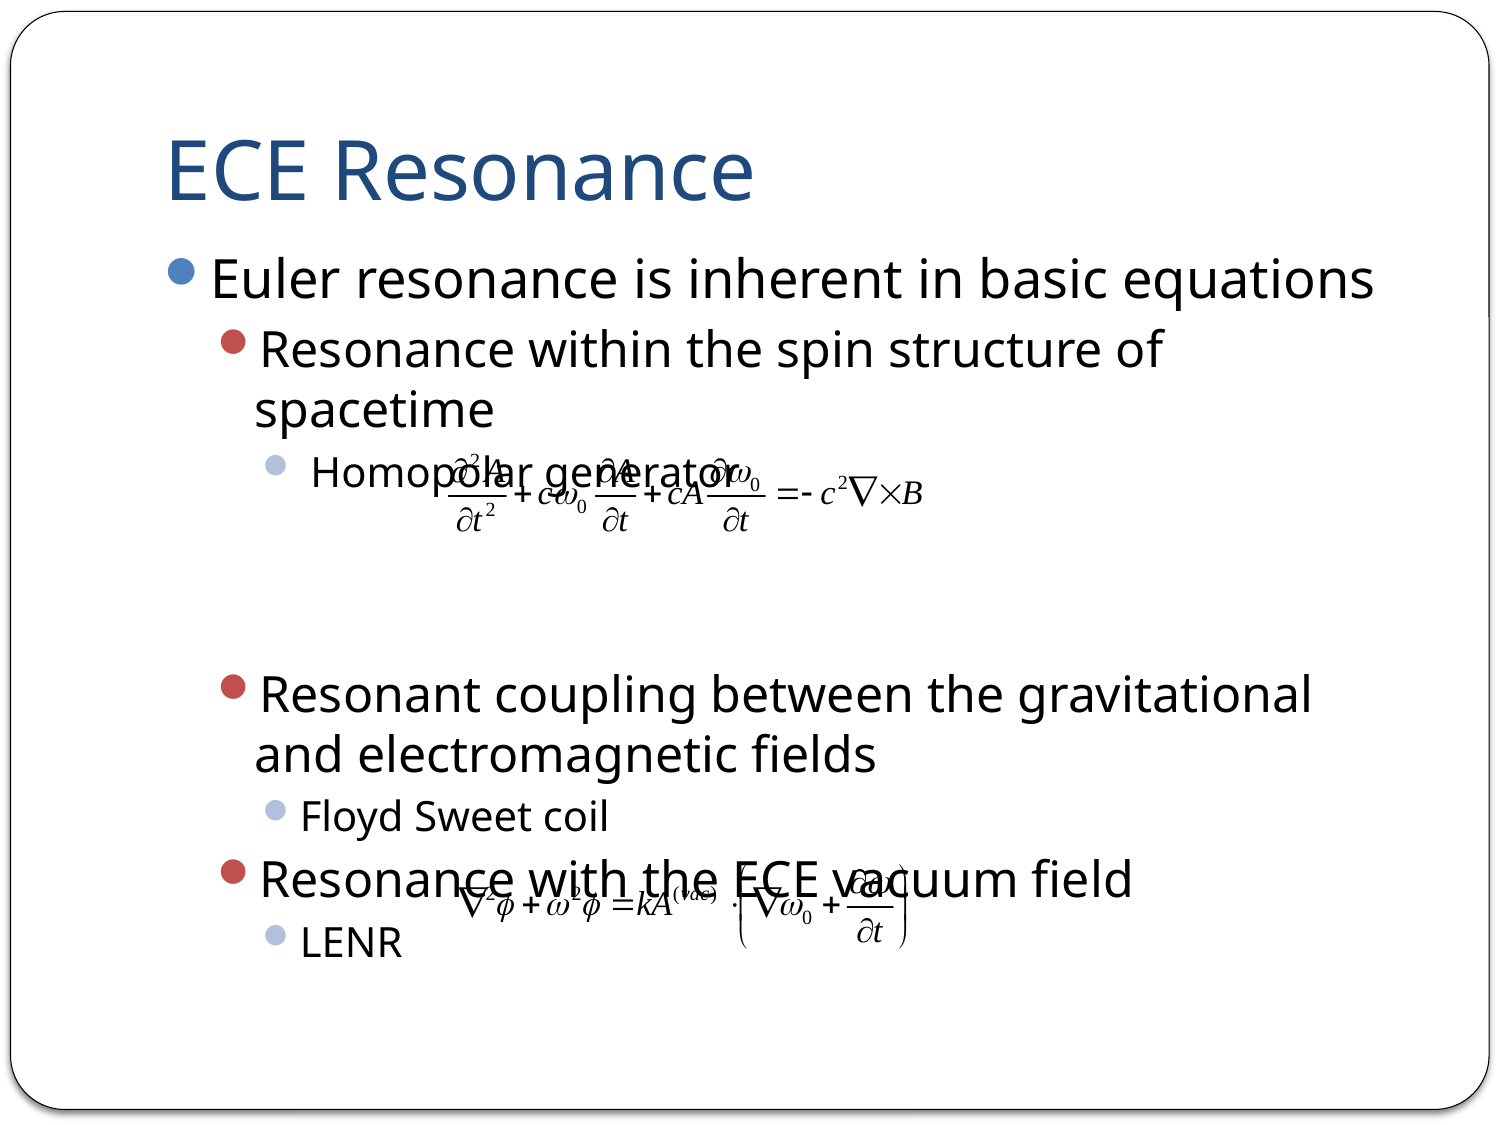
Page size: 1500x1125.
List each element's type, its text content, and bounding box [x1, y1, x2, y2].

list Euler resonance is inherent in basic equations Resonance within the spin structure of spacetime Homopolar generator Resonant coupling between the gravitational and electromagnetic fields Floyd Sweet coil Resonance with the ECE vacuum field LENR [150, 237, 1425, 988]
title ECE Resonance [150, 45, 1425, 233]
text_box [442, 444, 930, 540]
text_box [454, 857, 916, 957]
